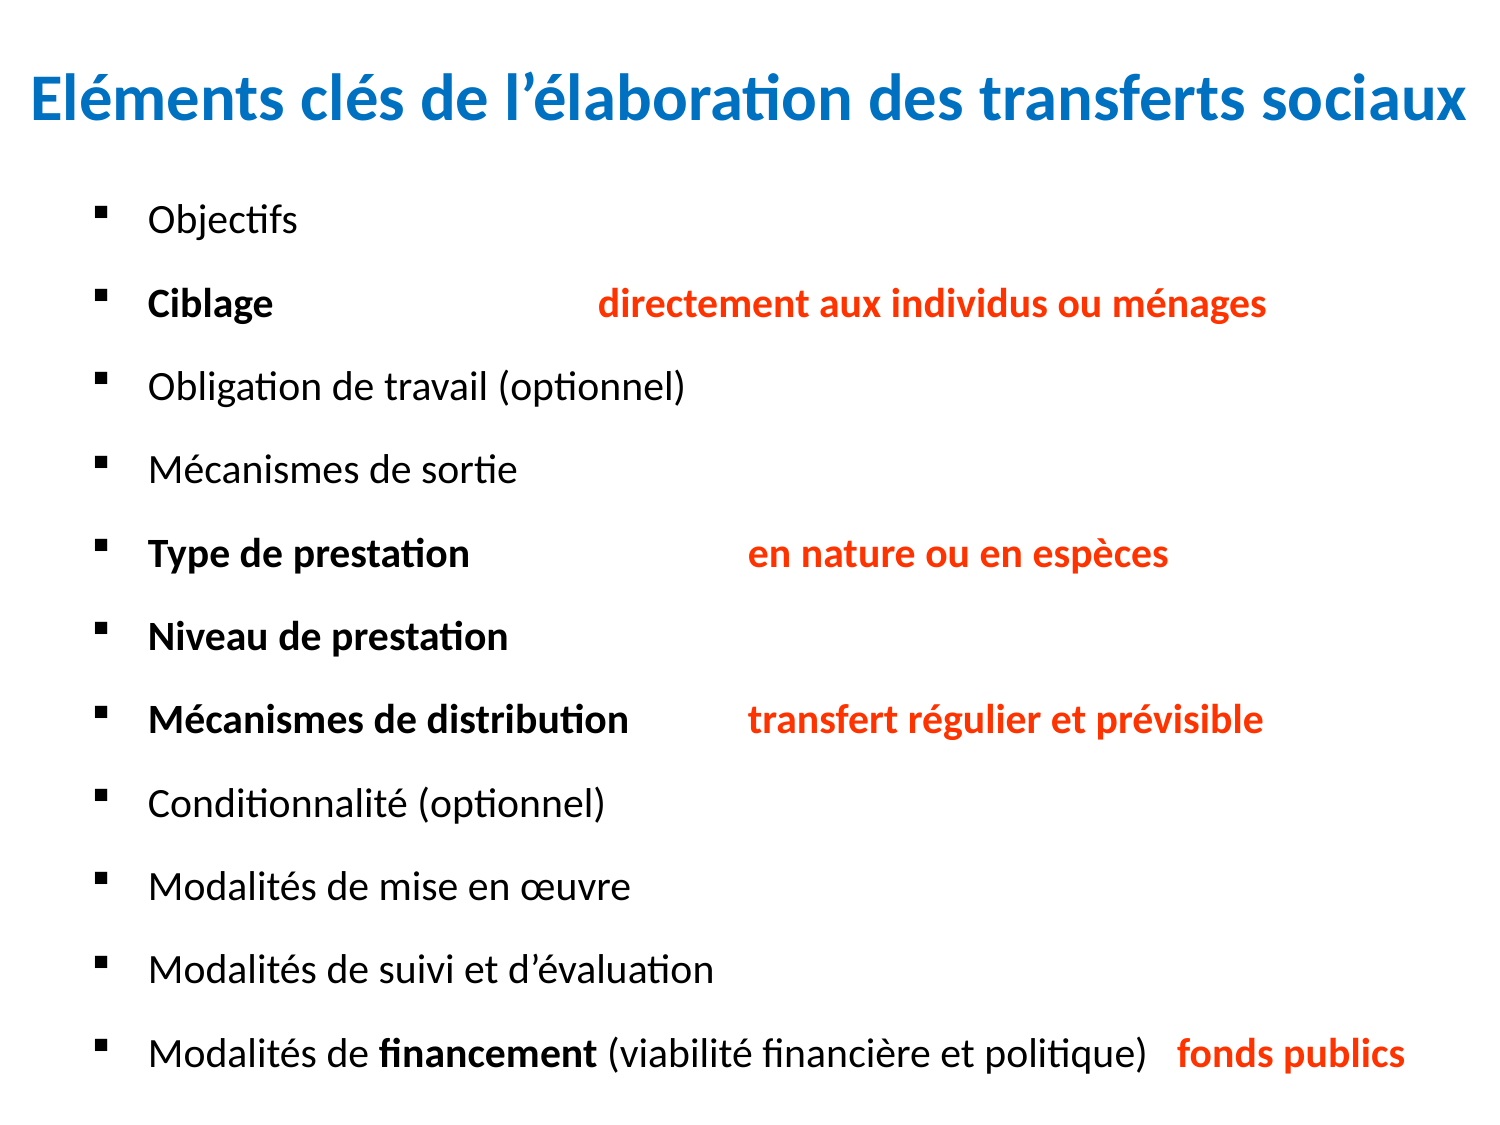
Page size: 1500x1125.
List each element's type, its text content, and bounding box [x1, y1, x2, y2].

list Objectifs Ciblage directement aux individus ou ménages Obligation de travail (optionnel) Mécanismes de sortie Type de prestation en nature ou en espèces Niveau de prestation Mécanismes de distribution transfert régulier et prévisible Conditionnalité (optionnel) Modalités de mise en œuvre Modalités de suivi et d’évaluation Modalités de financement (viabilité financière et politique) fonds publics [76, 184, 1460, 1125]
title Eléments clés de l’élaboration des transferts sociaux [0, 0, 1500, 188]
